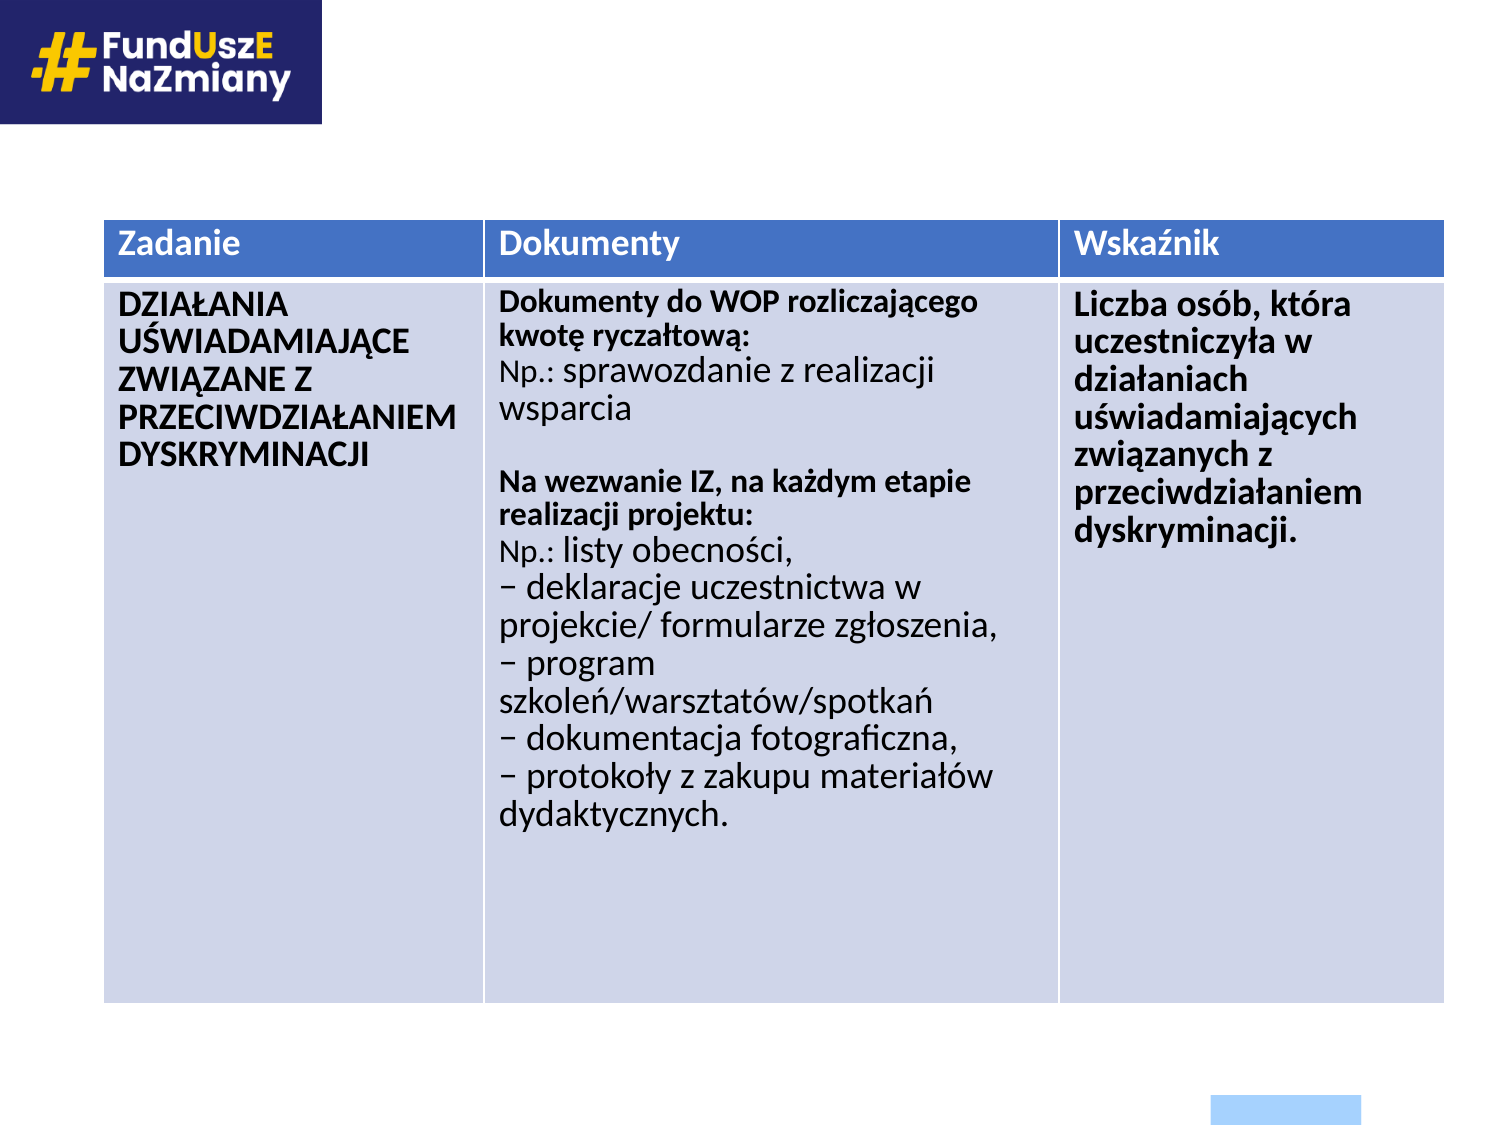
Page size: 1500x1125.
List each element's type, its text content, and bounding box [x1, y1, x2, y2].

table_header Zadanie [104, 220, 483, 277]
table_cell DZIAŁANIA UŚWIADAMIAJĄCE ZWIĄZANE Z PRZECIWDZIAŁANIEM DYSKRYMINACJI [104, 283, 483, 1003]
table_cell Dokumenty do WOP rozliczającego kwotę ryczałtową: Np.: sprawozdanie z realizacji wsparcia Na wezwanie IZ, na każdym etapie realizacji projektu: Np.: listy obecności, − deklaracje uczestnictwa w projekcie/ formularze zgłoszenia, − program szkoleń/warsztatów/spotkań − dokumentacja fotograficzna, − protokoły z zakupu materiałów dydaktycznych. [485, 283, 1058, 1003]
table_header Dokumenty [485, 220, 1058, 277]
table_cell Liczba osób, która uczestniczyła w działaniach uświadamiających związanych z przeciwdziałaniem dyskryminacji. [1060, 283, 1444, 1003]
table_header Wskaźnik [1060, 220, 1444, 277]
picture [0, 0, 1500, 1125]
